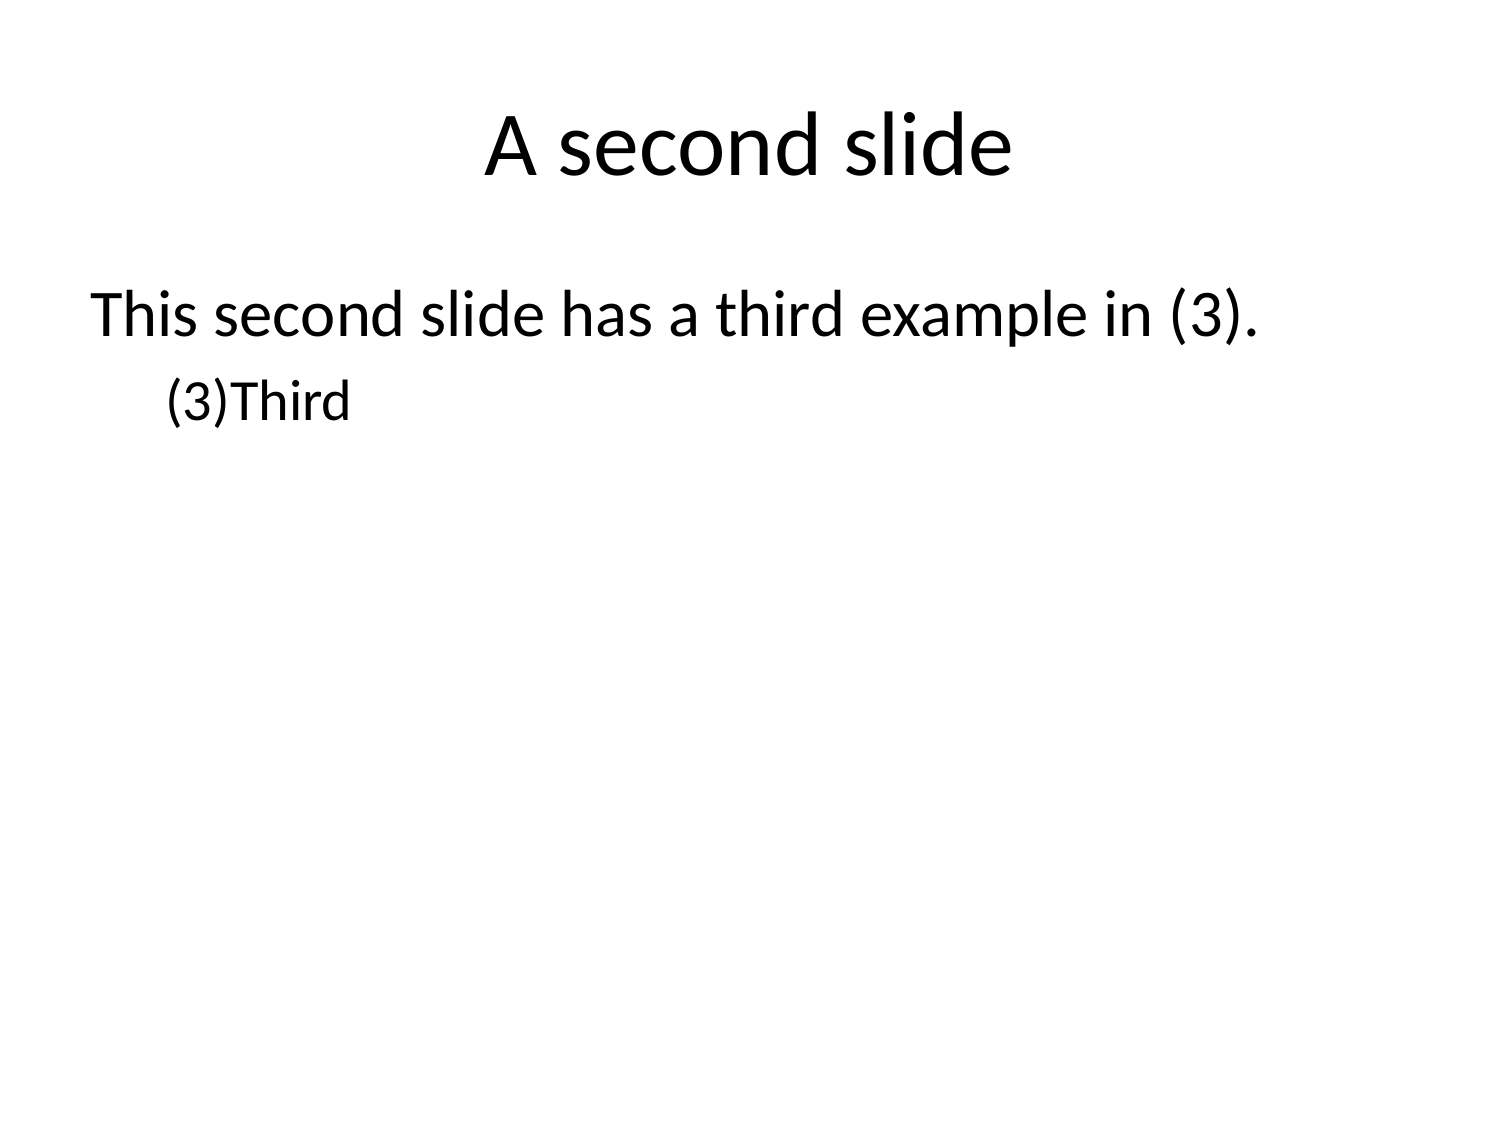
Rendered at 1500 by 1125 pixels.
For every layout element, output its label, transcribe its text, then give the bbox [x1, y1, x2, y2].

list This second slide has a third example in (3). Third [75, 262, 1425, 1005]
title A second slide [75, 45, 1425, 233]
